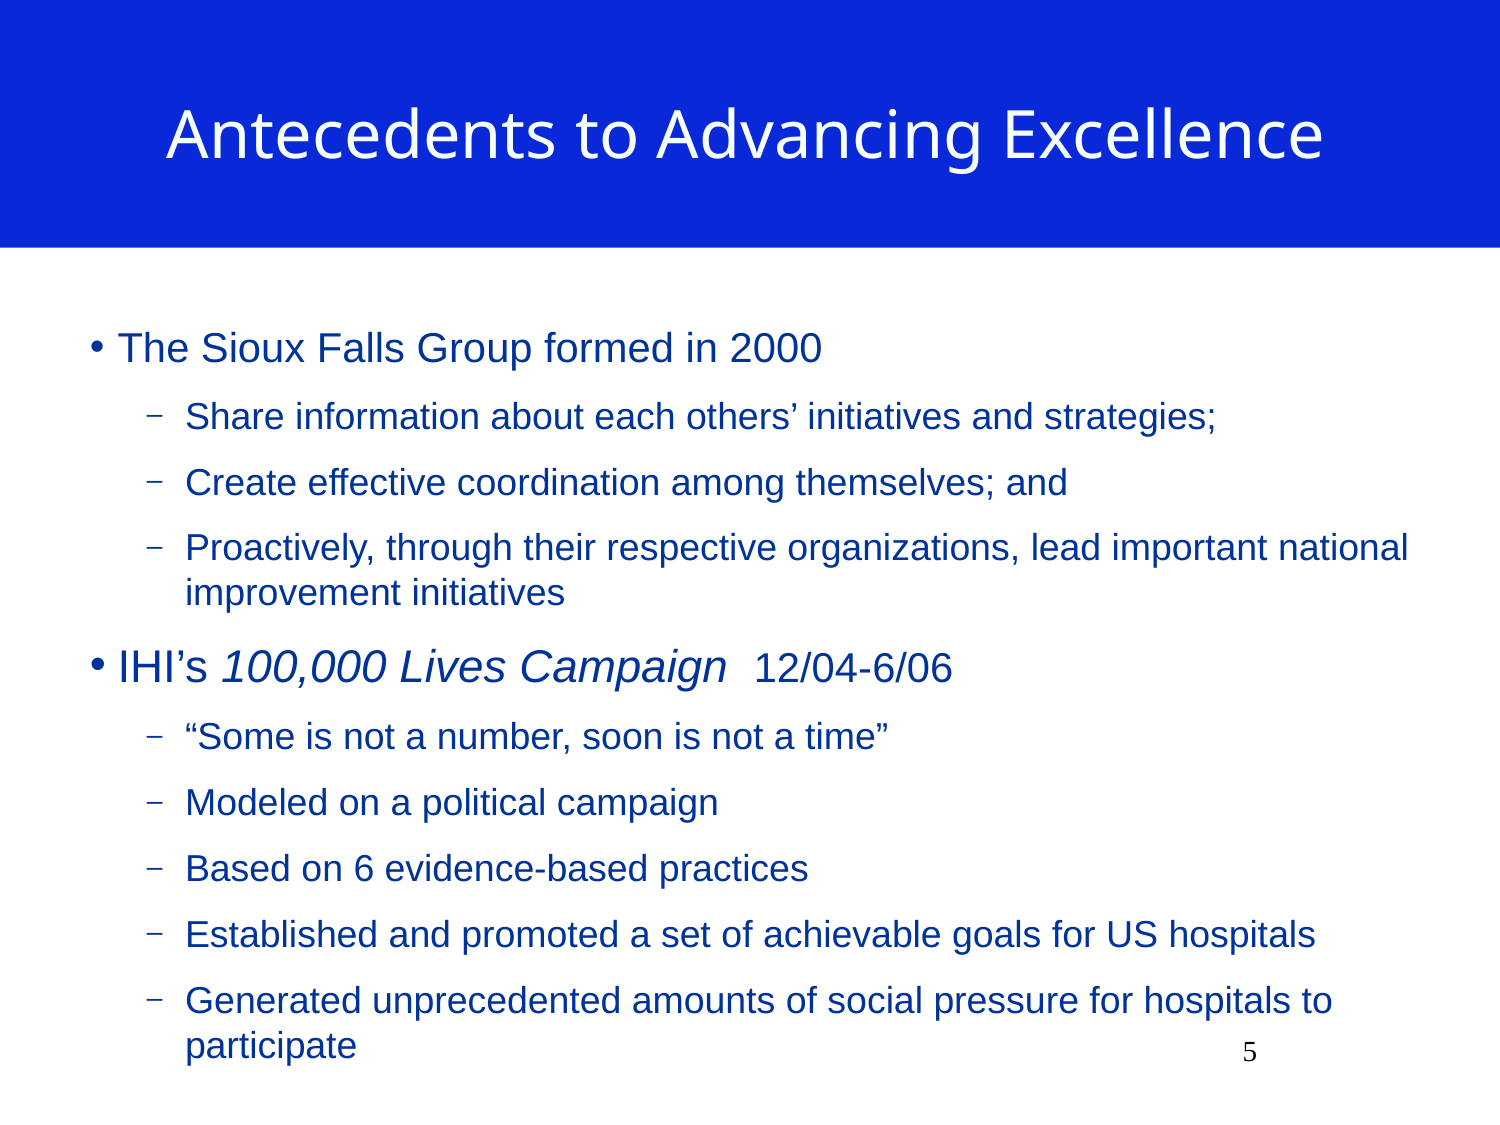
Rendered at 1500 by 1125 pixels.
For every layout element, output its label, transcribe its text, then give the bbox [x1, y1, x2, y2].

title Antecedents to Advancing Excellence [0, 0, 1500, 248]
list The Sioux Falls Group formed in 2000 Share information about each others’ initiatives and strategies; Create effective coordination among themselves; and Proactively, through their respective organizations, lead important national improvement initiatives IHI’s 100,000 Lives Campaign 12/04-6/06 “Some is not a number, soon is not a time” Modeled on a political campaign Based on 6 evidence-based practices Established and promoted a set of achievable goals for US hospitals Generated unprecedented amounts of social pressure for hospitals to participate [74, 312, 1426, 1125]
slide_number 5 [1225, 1023, 1275, 1073]
